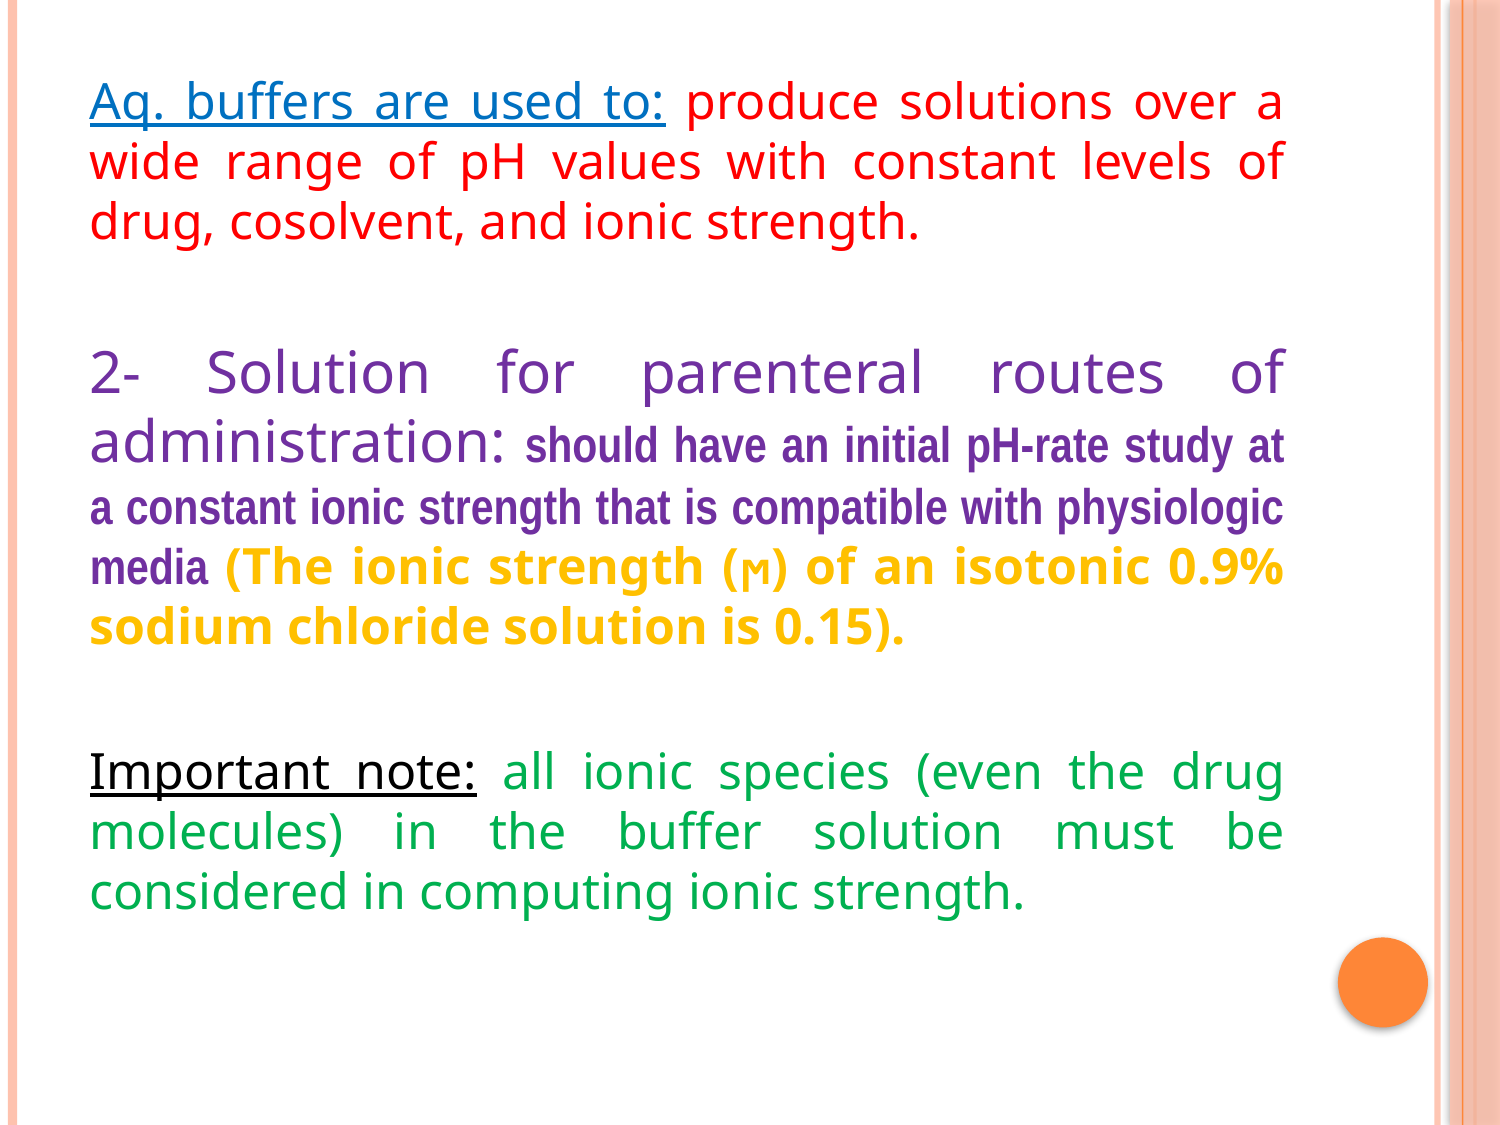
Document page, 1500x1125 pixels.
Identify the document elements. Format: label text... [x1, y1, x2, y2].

list Aq. buffers are used to: produce solutions over a wide range of pH values with constant levels of drug, cosolvent, and ionic strength. 2- Solution for parenteral routes of administration: should have an initial pH-rate study at a constant ionic strength that is compatible with physiologic media (The ionic strength (ϻ) of an isotonic 0.9% sodium chloride solution is 0.15). Important note: all ionic species (even the drug molecules) in the buffer solution must be considered in computing ionic strength. [75, 62, 1300, 1025]
